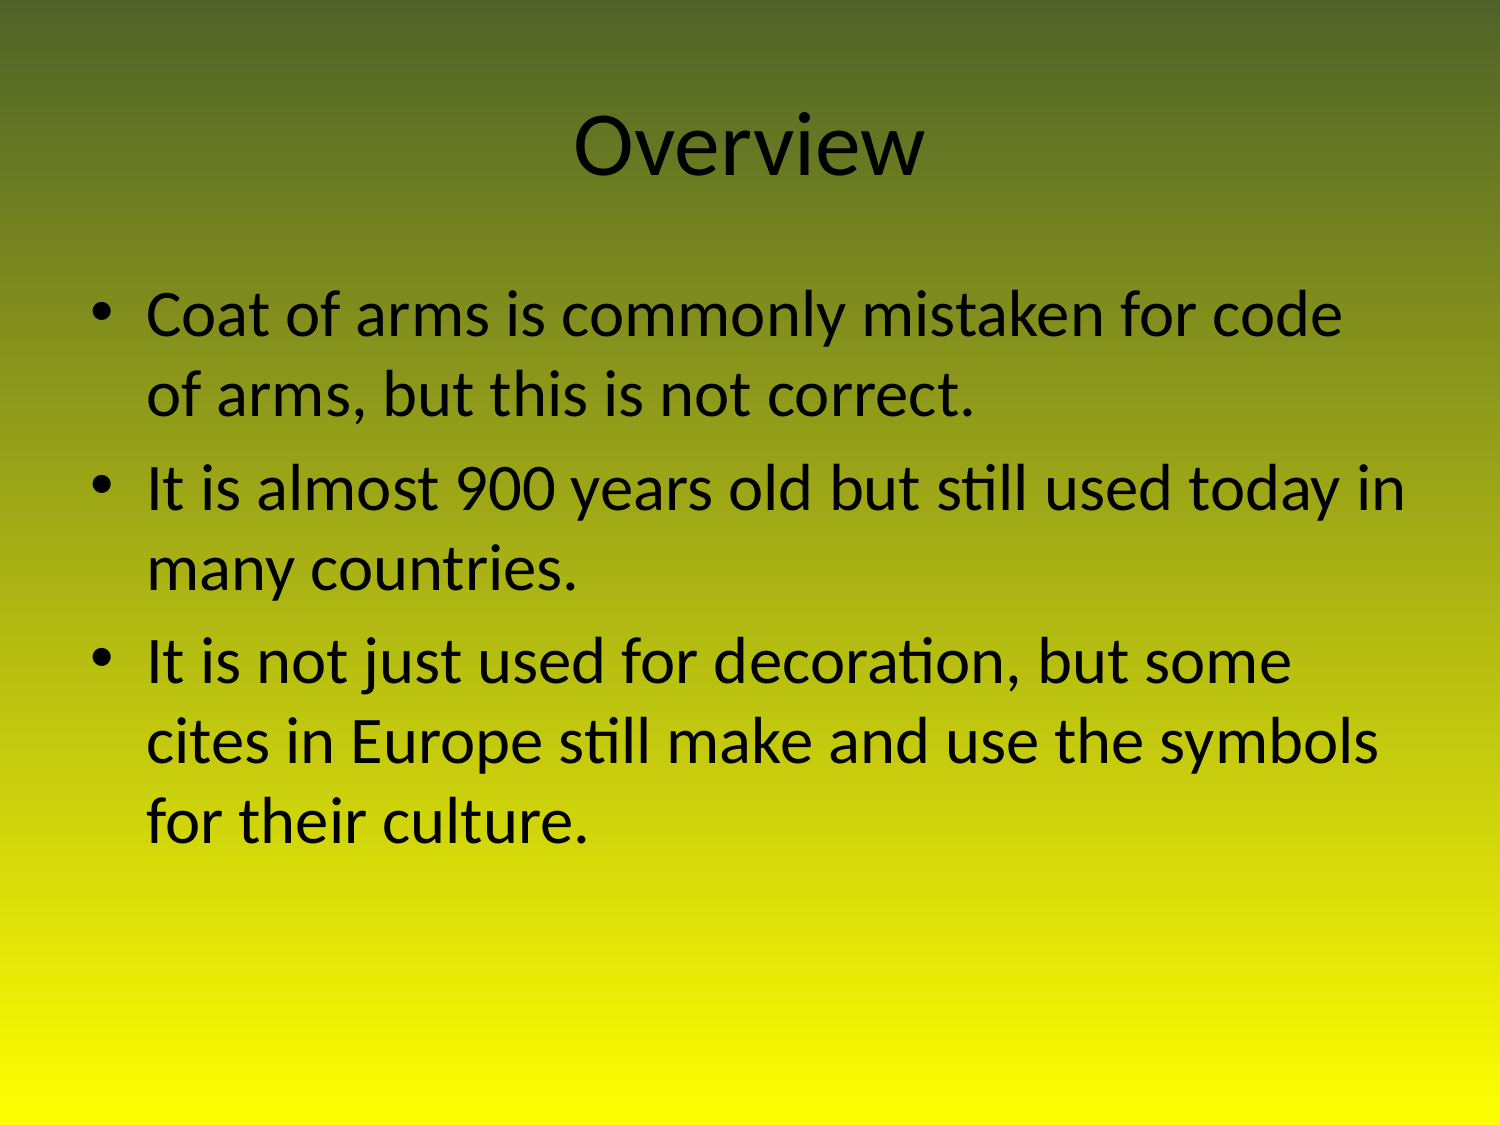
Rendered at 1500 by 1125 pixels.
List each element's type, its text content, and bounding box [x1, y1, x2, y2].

title Overview [75, 45, 1425, 233]
list Coat of arms is commonly mistaken for code of arms, but this is not correct. It is almost 900 years old but still used today in many countries. It is not just used for decoration, but some cites in Europe still make and use the symbols for their culture. [75, 262, 1425, 1005]
